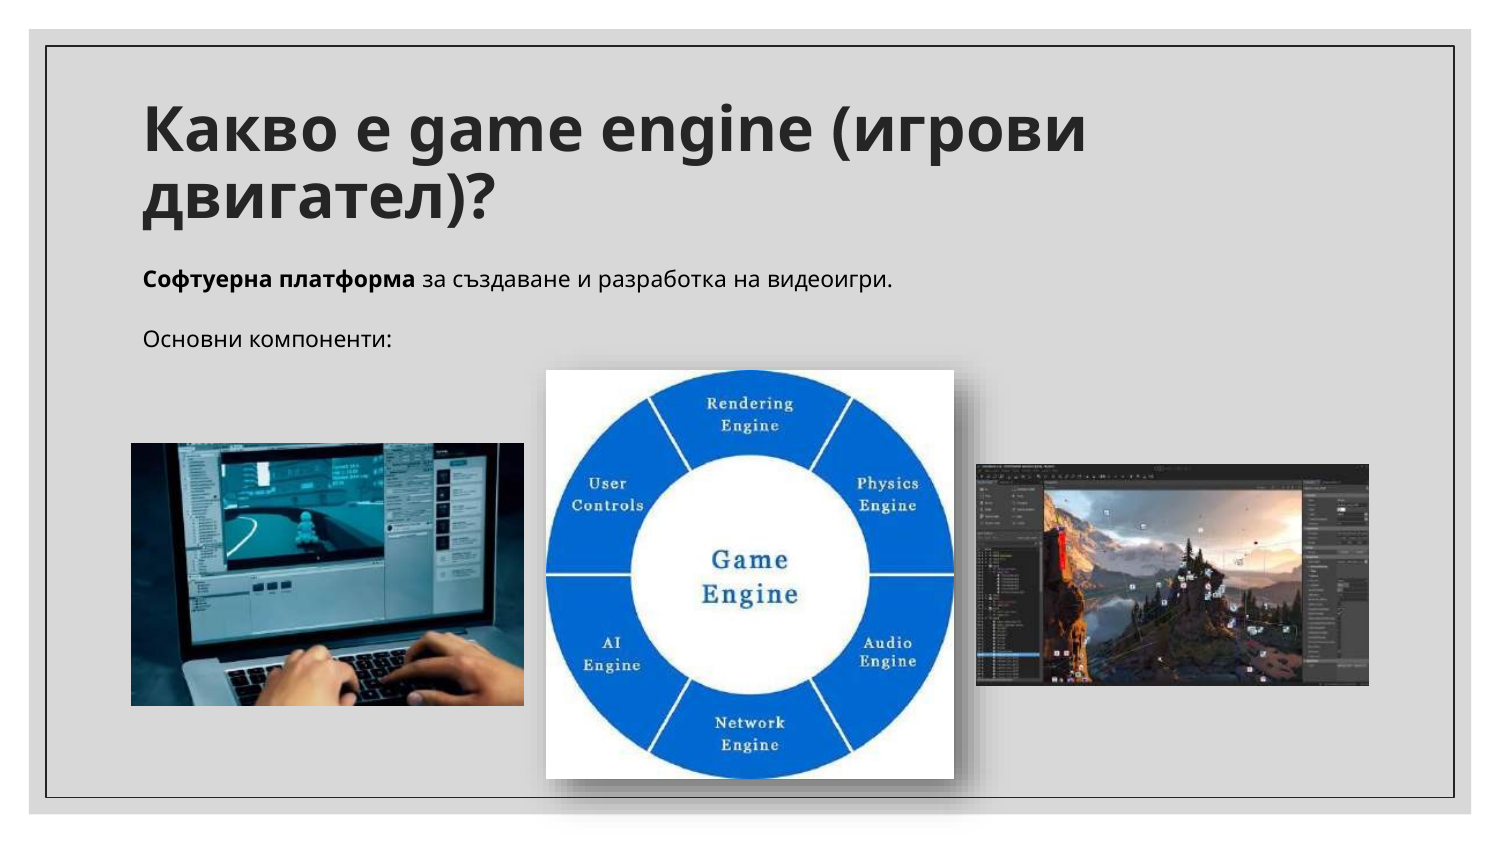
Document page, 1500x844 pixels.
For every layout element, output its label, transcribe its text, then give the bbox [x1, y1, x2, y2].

text_box Софтуерна платформа за създаване и разработка на видеоигри. Основни компоненти: [140, 262, 924, 337]
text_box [131, 338, 1369, 841]
title Какво е game engine (игрови двигател)? [140, 85, 1226, 238]
